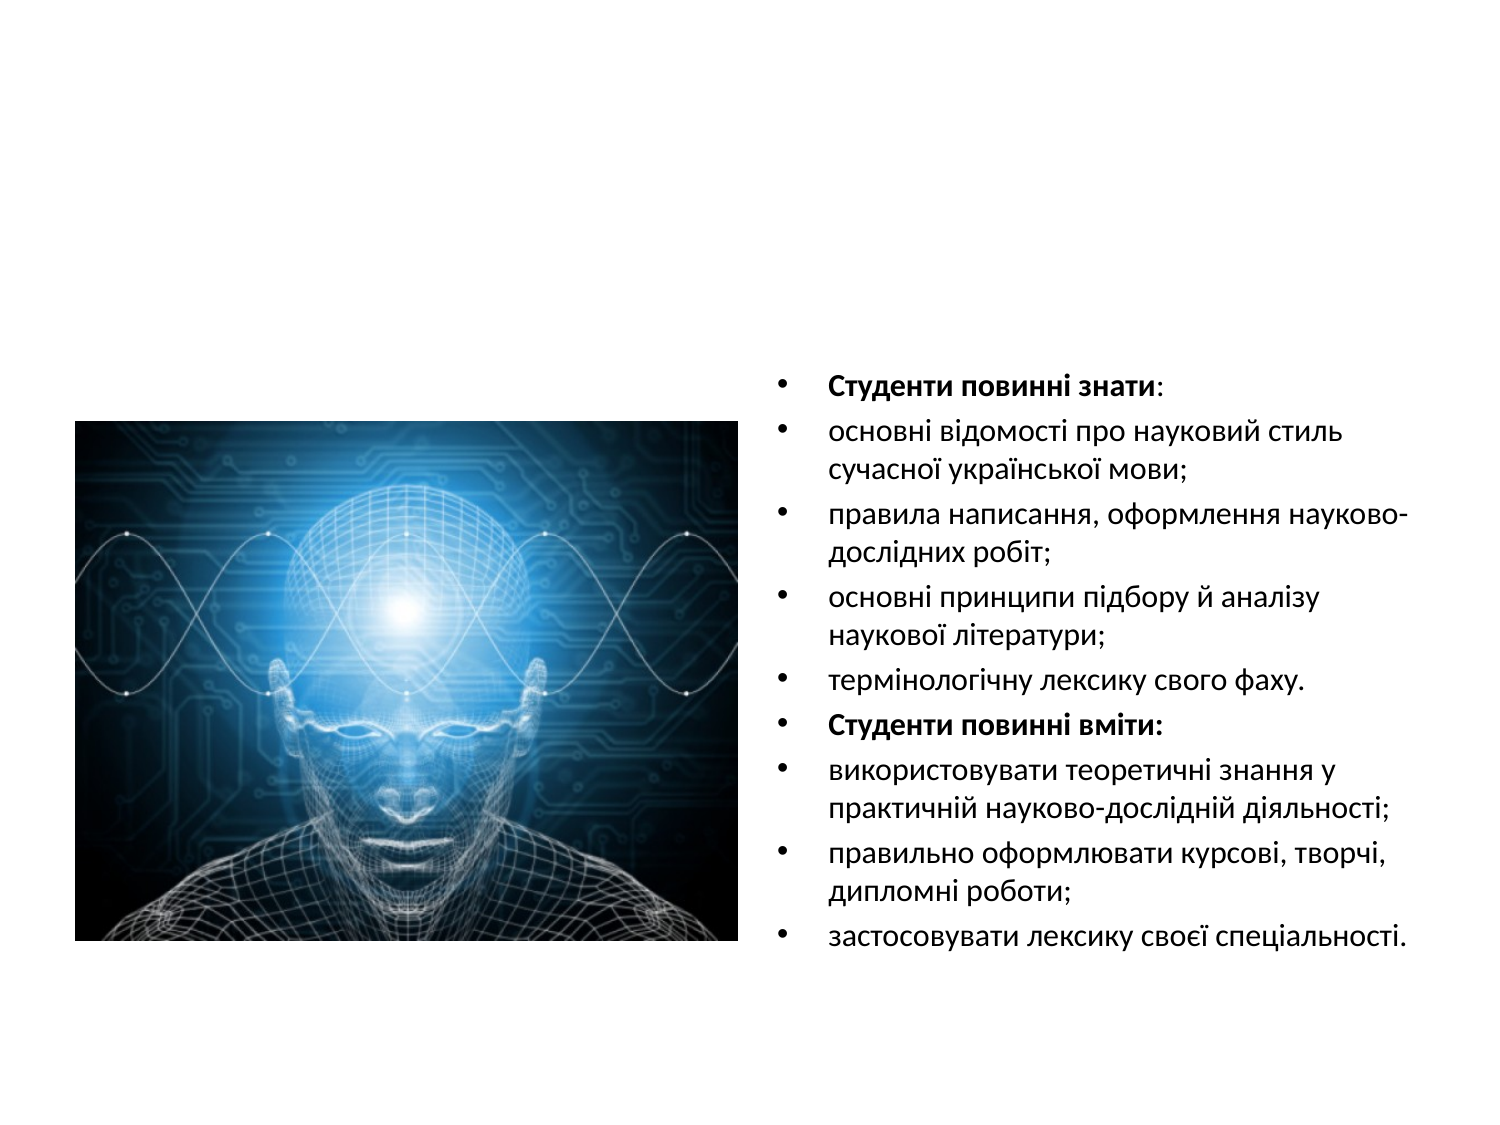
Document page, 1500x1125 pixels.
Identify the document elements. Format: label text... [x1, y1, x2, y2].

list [74, 421, 738, 941]
list Студенти повинні знати: основні відомості про науковий стиль сучасної української мови; правила написання, оформлення науково-дослідних робіт; основні принципи підбору й аналізу наукової літератури; термінологічну лексику свого фаху. Студенти повинні вміти: використовувати теоретичні знання у практичній науково-дослідній діяльності; правильно оформлювати курсові, творчі, дипломні роботи; застосовувати лексику своєї спеціальності. [761, 356, 1425, 1005]
